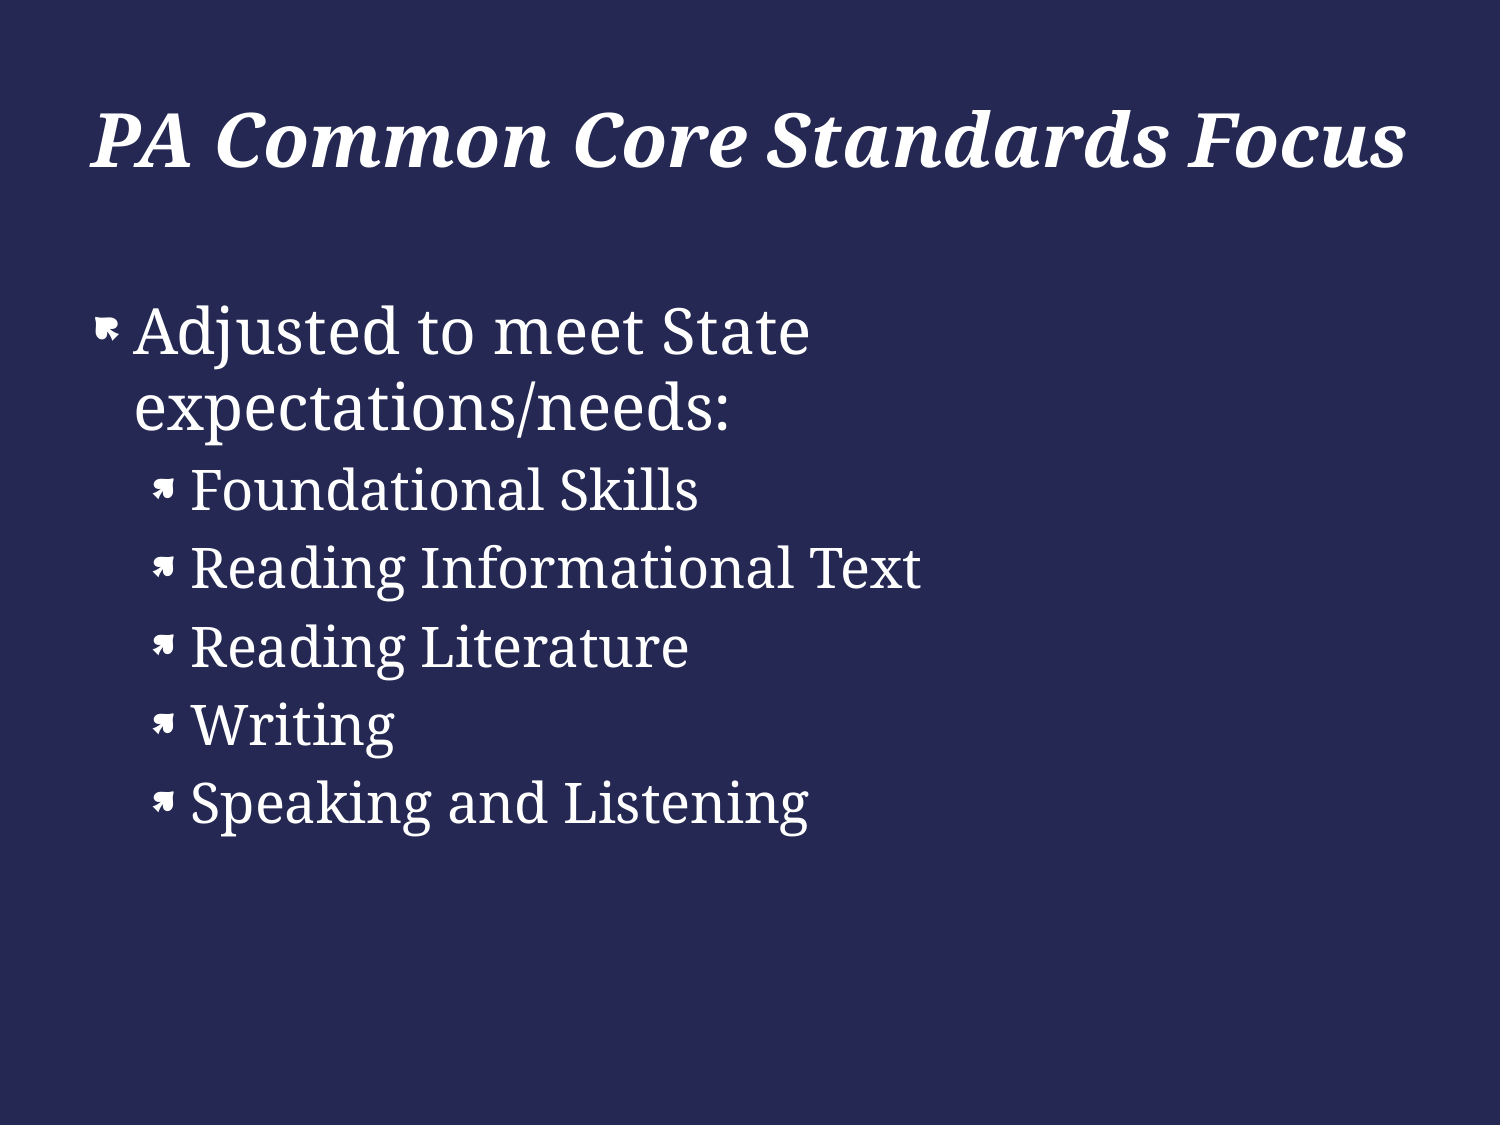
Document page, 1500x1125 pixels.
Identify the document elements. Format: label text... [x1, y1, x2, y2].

title PA Common Core Standards Focus [41, 39, 1459, 190]
list Adjusted to meet State expectations/needs: Foundational Skills Reading Informational Text Reading Literature Writing Speaking and Listening [74, 280, 1426, 845]
